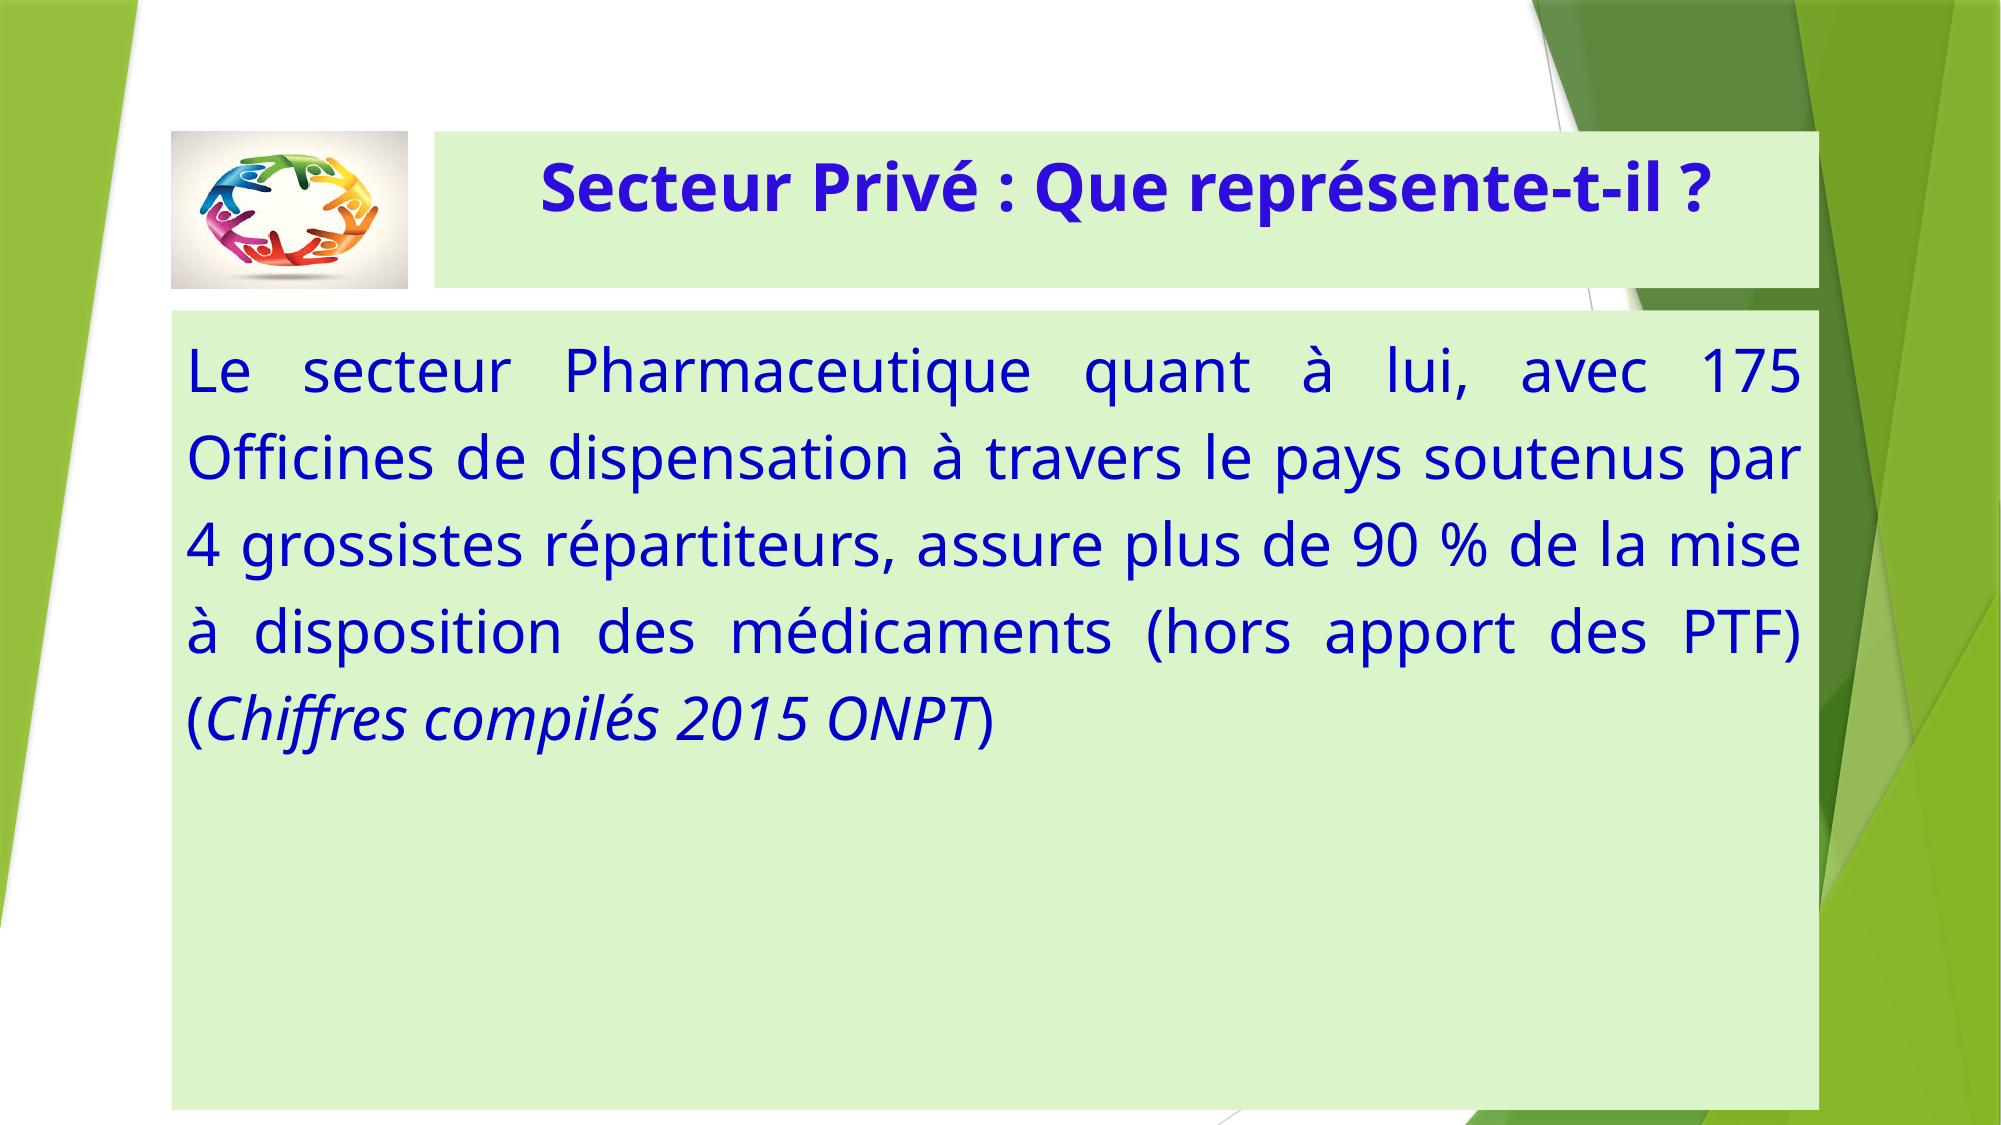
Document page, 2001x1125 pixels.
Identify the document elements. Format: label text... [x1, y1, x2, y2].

picture [171, 130, 409, 289]
subtitle Le secteur Pharmaceutique quant à lui, avec 175 Officines de dispensation à travers le pays soutenus par 4 grossistes répartiteurs, assure plus de 90 % de la mise à disposition des médicaments (hors apport des PTF) (Chiffres compilés 2015 ONPT) [171, 310, 1820, 1110]
text_box Secteur Privé : Que représente-t-il ? [434, 131, 1820, 289]
